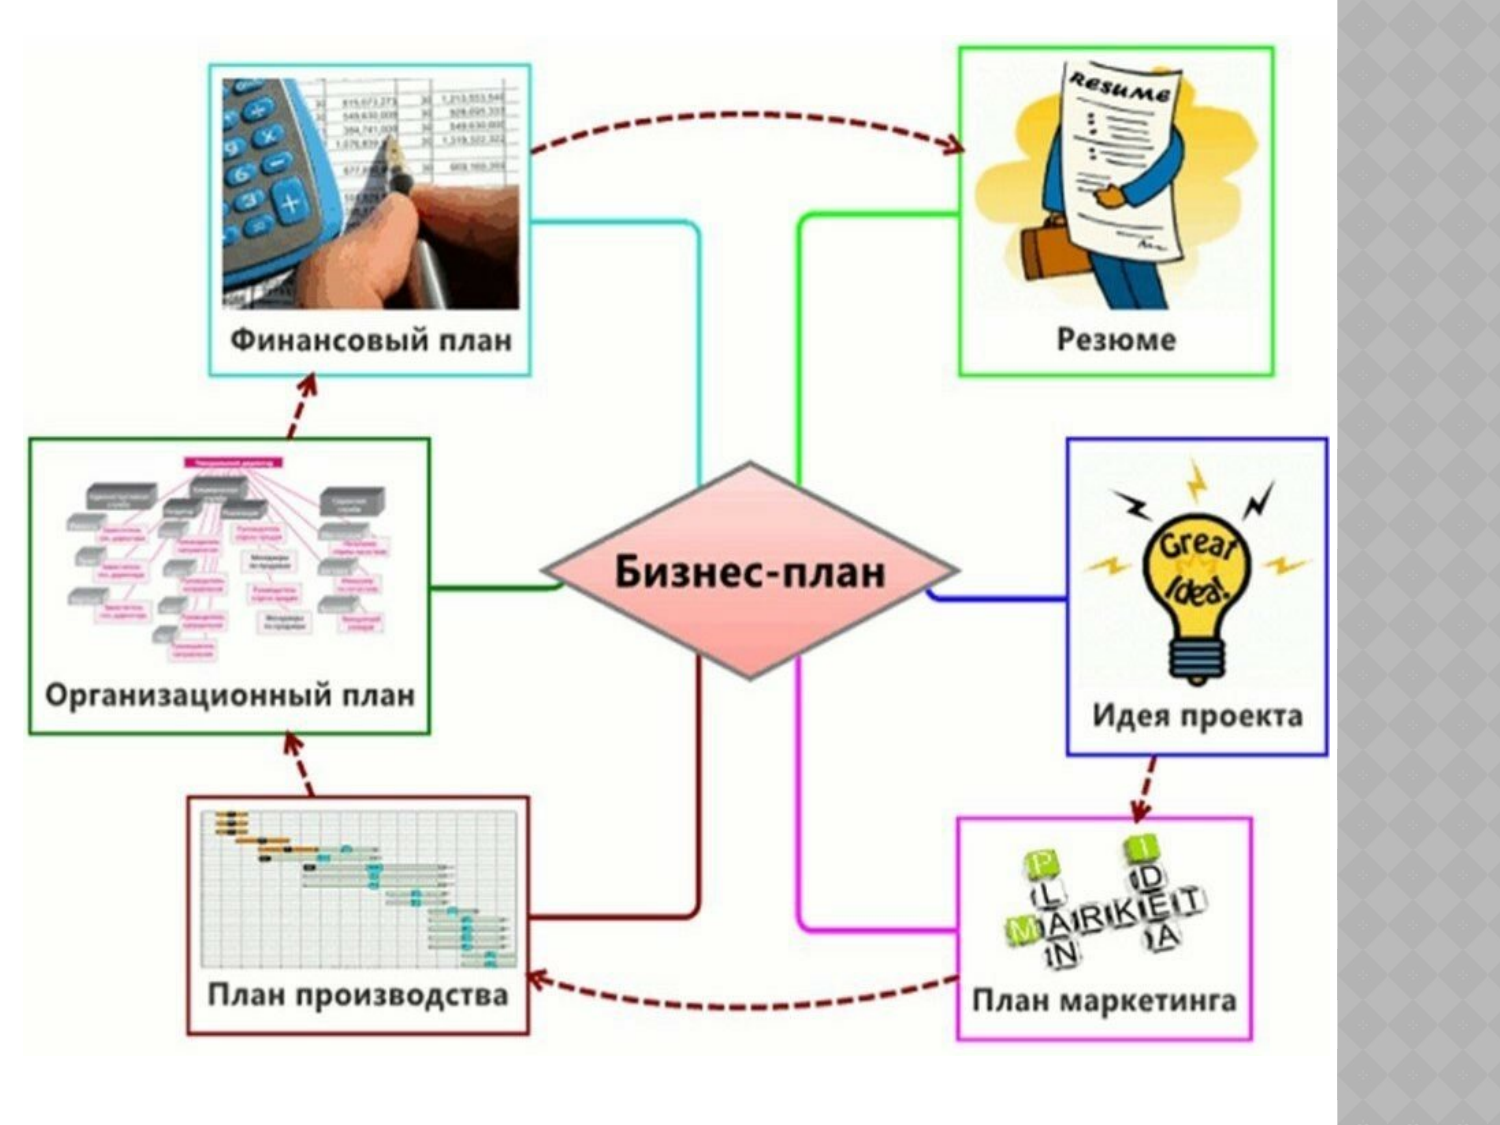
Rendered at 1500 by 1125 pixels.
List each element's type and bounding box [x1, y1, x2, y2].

picture [23, 34, 1331, 1057]
